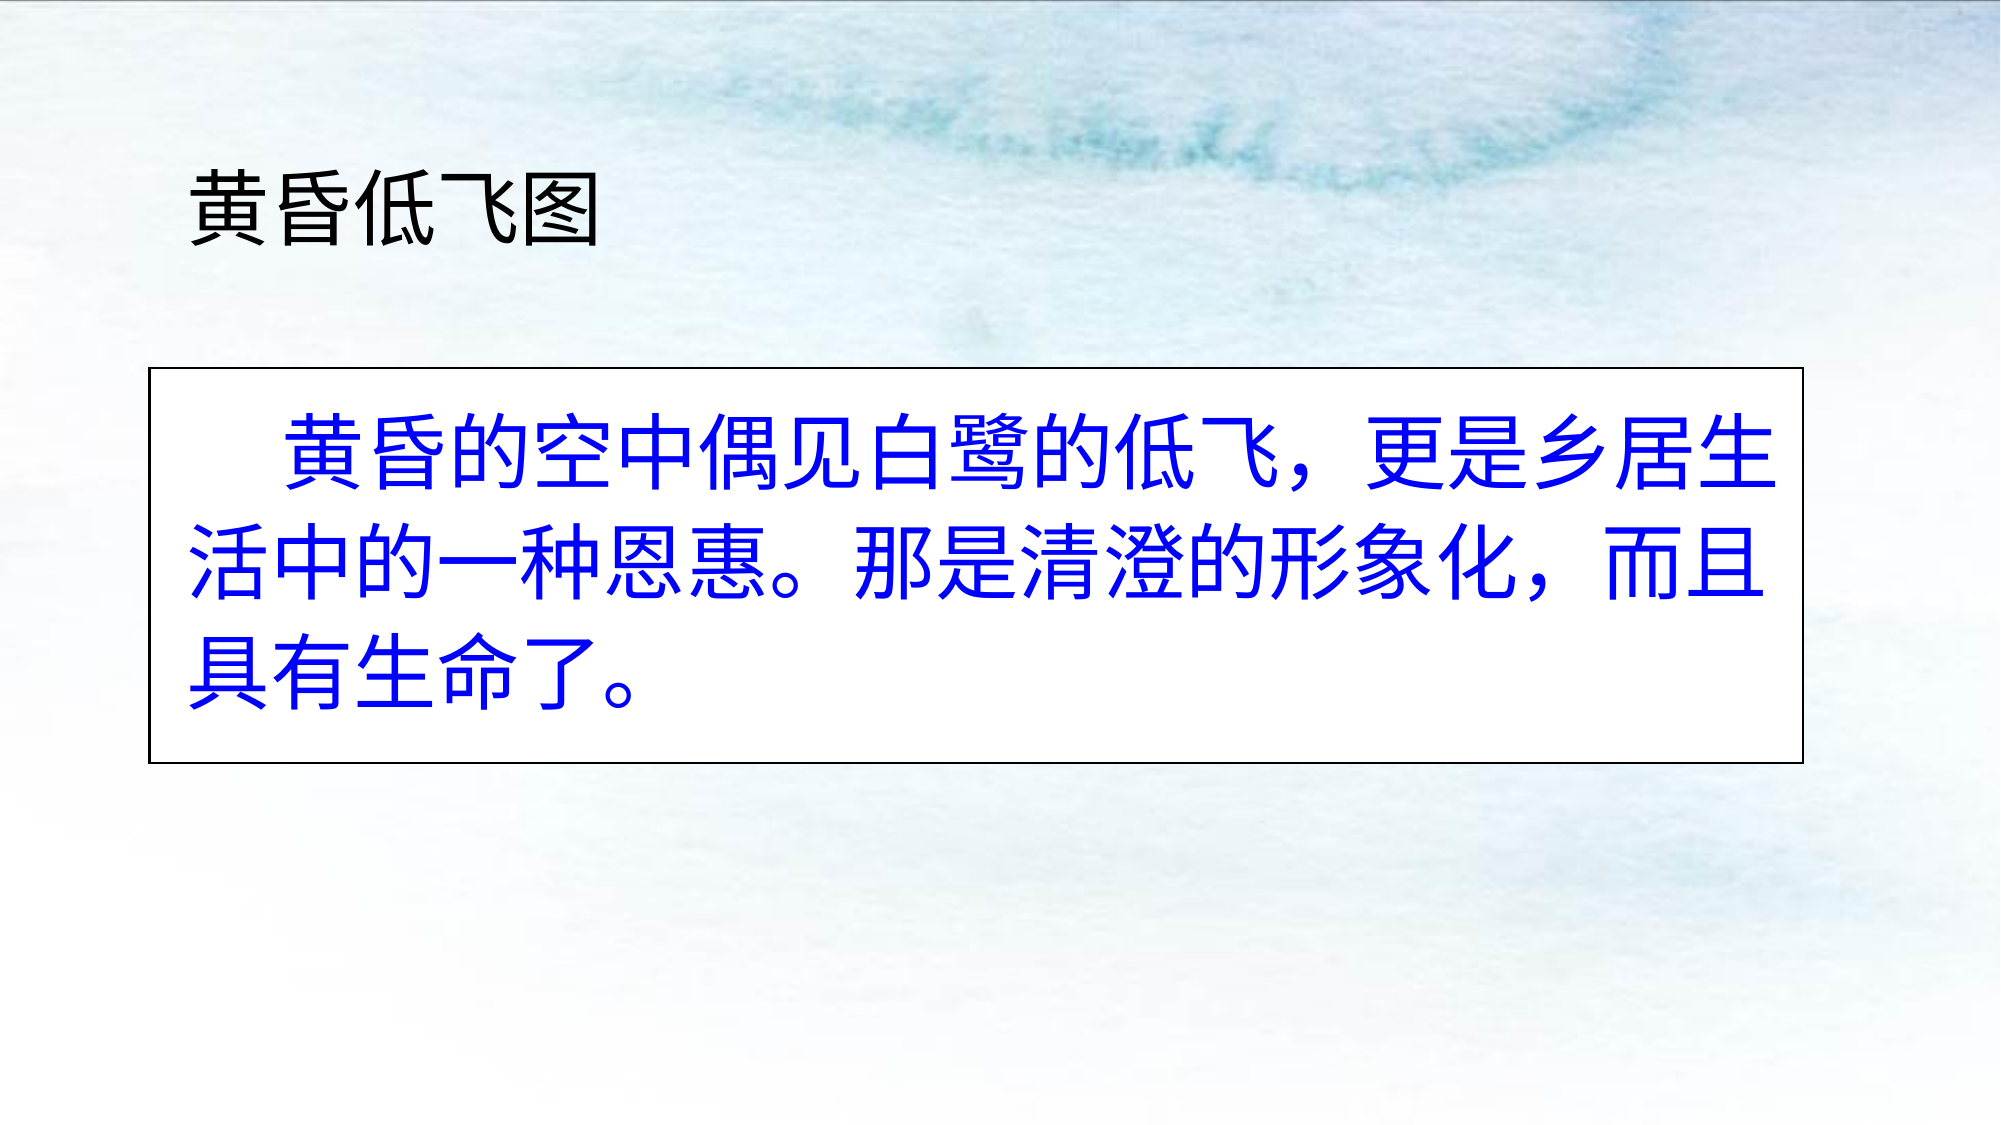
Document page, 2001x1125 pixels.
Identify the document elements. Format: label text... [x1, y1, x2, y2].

text_box 黄昏的空中偶见白鹭的低飞，更是乡居生活中的一种恩惠。那是清澄的形象化，而且具有生命了。 [171, 382, 1839, 1123]
text_box 黄昏低飞图 [171, 149, 668, 264]
text_box [148, 367, 1804, 764]
picture [0, 0, 2001, 1125]
